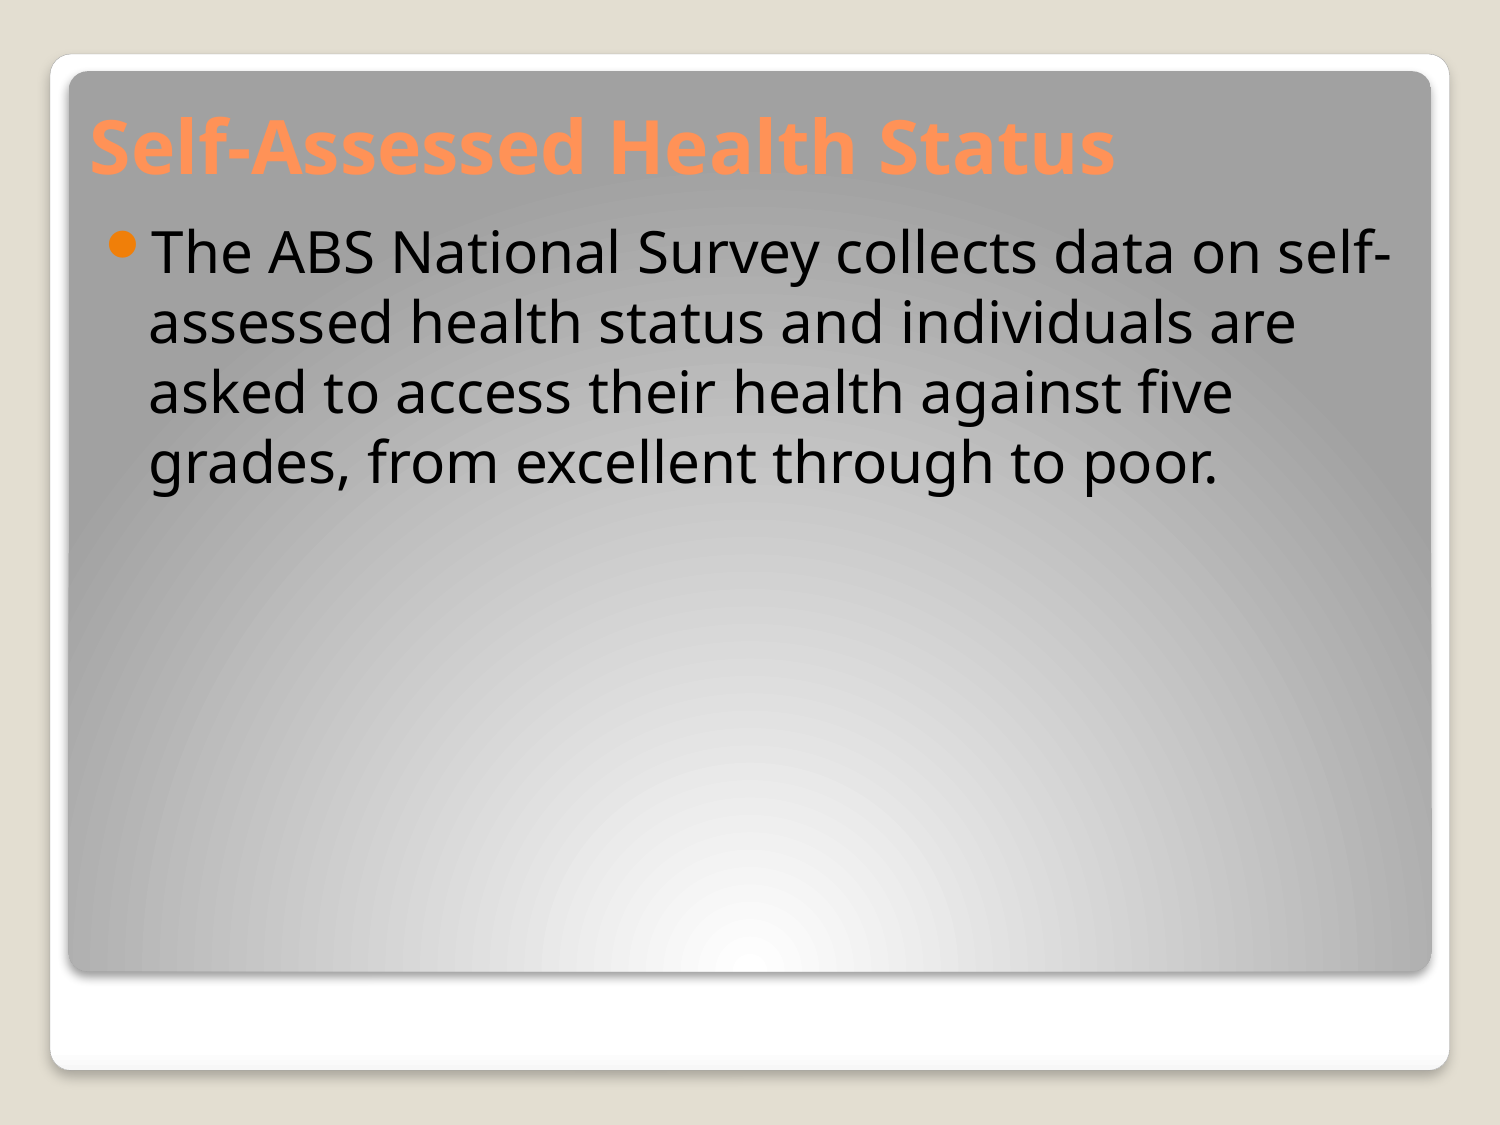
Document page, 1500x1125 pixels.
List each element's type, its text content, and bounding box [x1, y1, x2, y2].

title Self-Assessed Health Status [75, 24, 1418, 198]
list The ABS National Survey collects data on self-assessed health status and individuals are asked to access their health against five grades, from excellent through to poor. [75, 200, 1418, 887]
